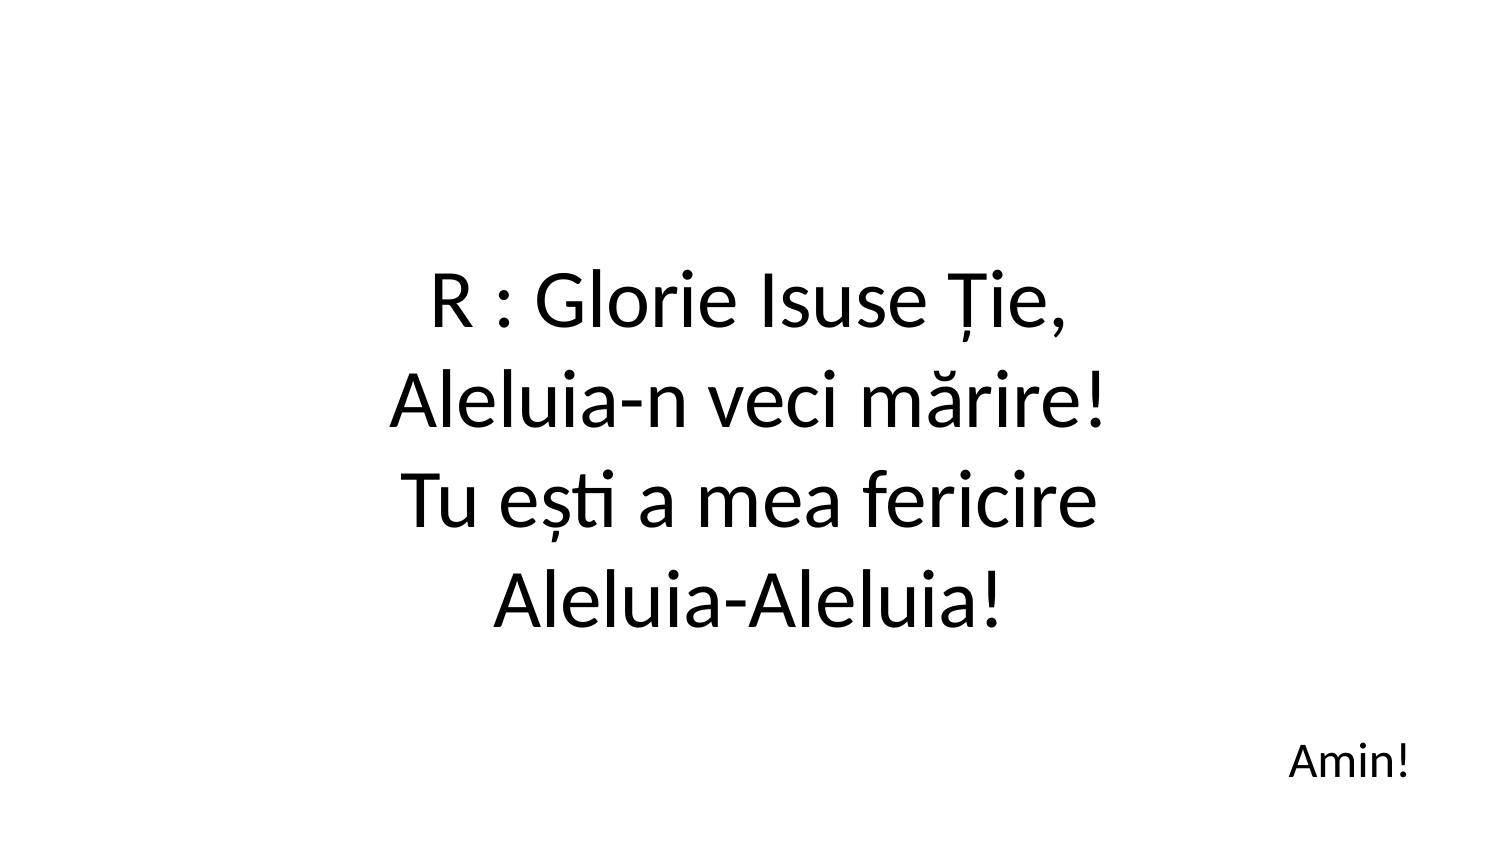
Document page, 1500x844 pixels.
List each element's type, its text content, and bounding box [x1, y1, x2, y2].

text_box R : Glorie Isuse Ție, Aleluia-n veci mărire! Tu ești a mea fericire Aleluia-Aleluia! [374, 192, 1126, 652]
text_box Amin! [1273, 674, 1427, 795]
